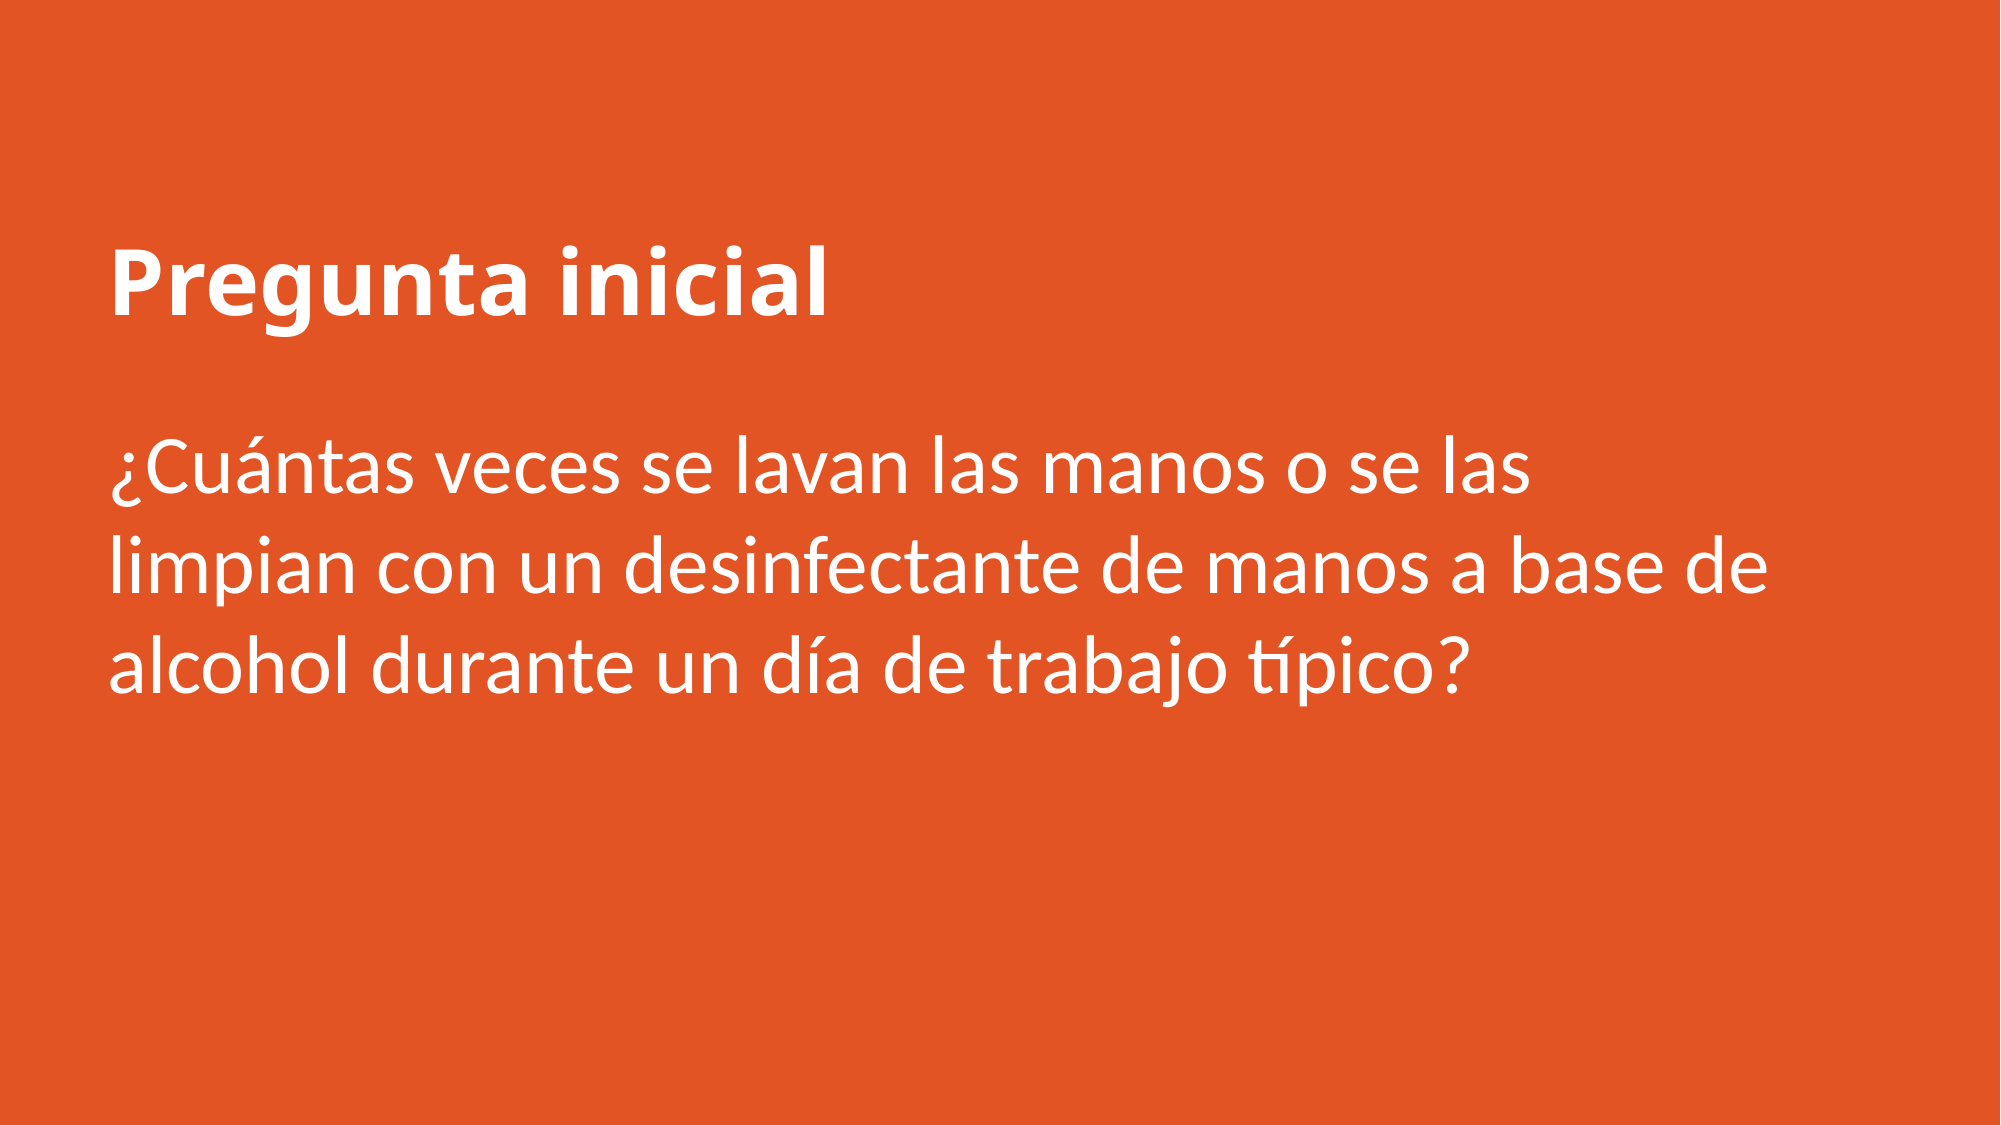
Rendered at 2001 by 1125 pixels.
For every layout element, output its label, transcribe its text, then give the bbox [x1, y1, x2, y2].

text_box ¿Cuántas veces se lavan las manos o se las limpian con un desinfectante de manos a base de alcohol durante un día de trabajo típico? [92, 302, 1810, 718]
title Pregunta inicial [92, 195, 1908, 342]
